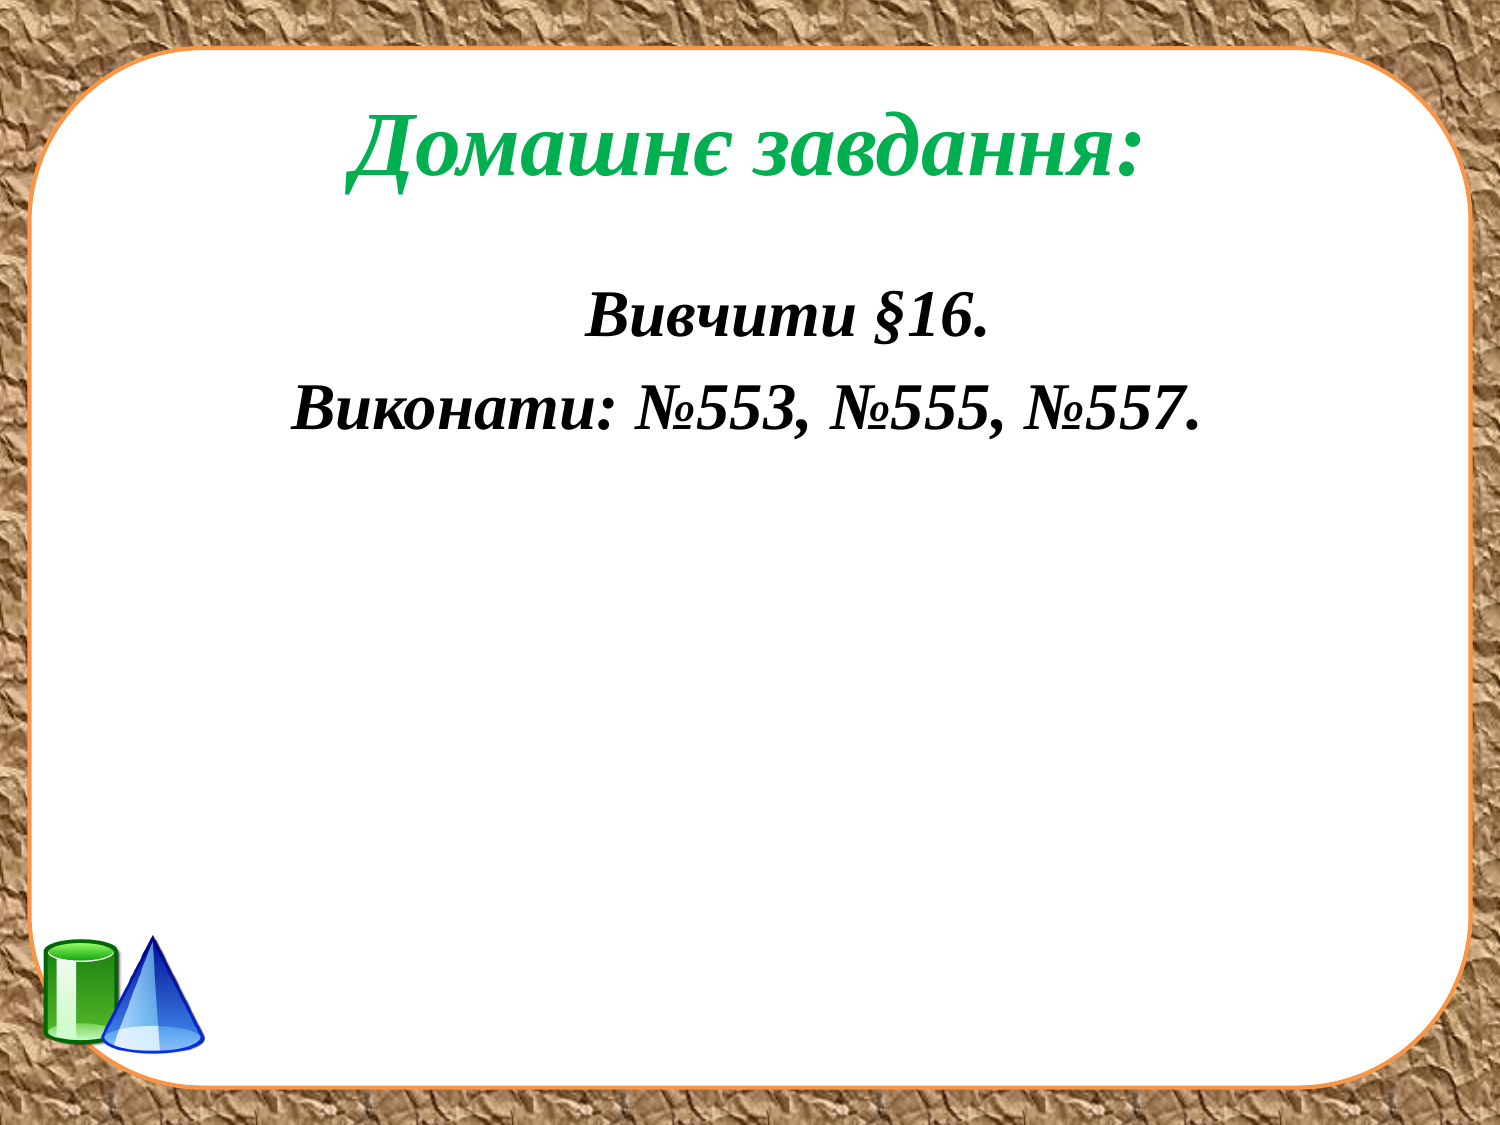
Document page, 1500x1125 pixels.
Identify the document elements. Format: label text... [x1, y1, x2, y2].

picture [0, 0, 1500, 1125]
title Домашнє завдання: [75, 45, 1425, 233]
list Вивчити §16. Виконати: №553, №555, №557. [75, 262, 1425, 1005]
